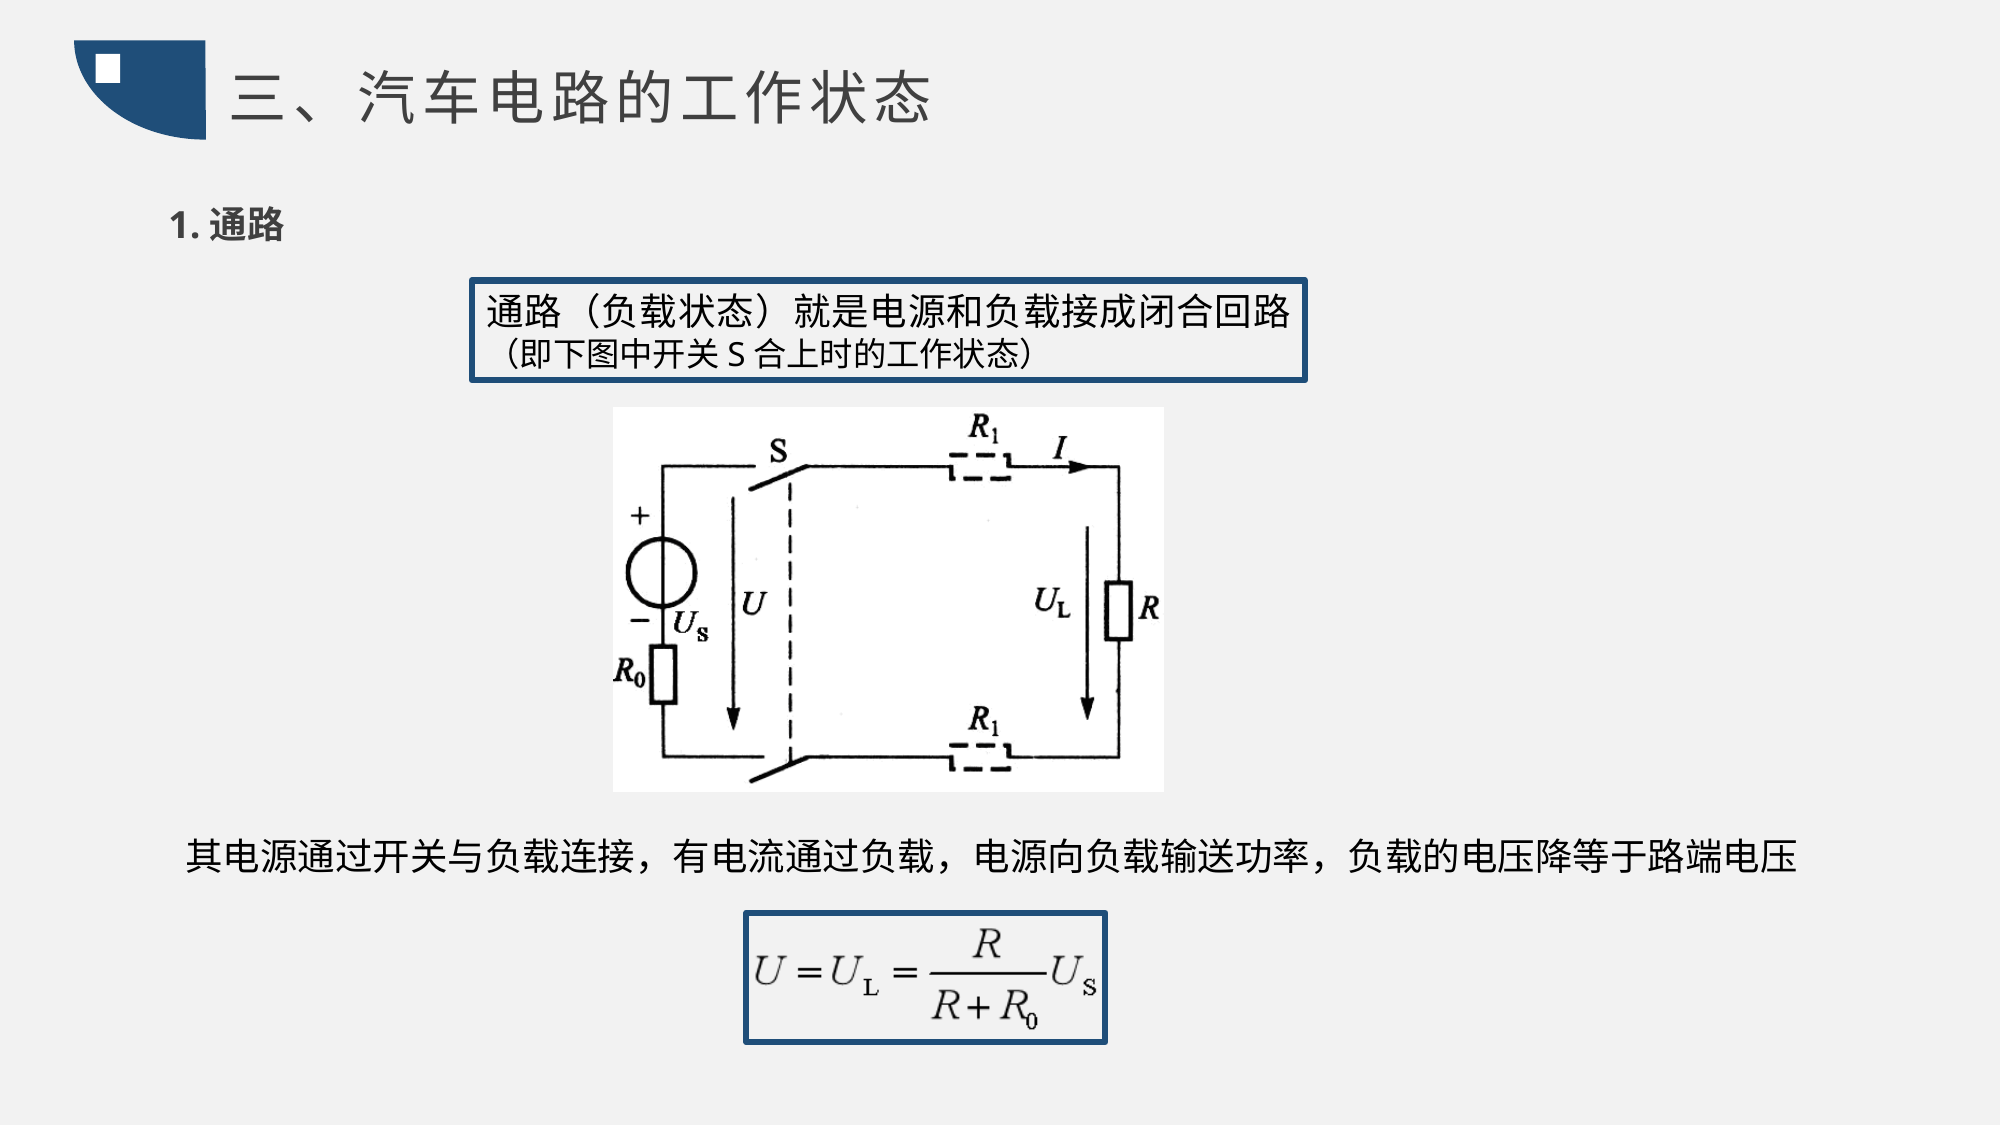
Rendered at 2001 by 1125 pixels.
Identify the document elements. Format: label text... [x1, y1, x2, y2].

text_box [74, 0, 1070, 140]
text_box 1.通路 [153, 171, 1921, 254]
text_box 其电源通过开关与负载连接，有电流通过负载，电源向负载输送功率，负载的电压降等于路端电压 [120, 820, 1842, 886]
picture [613, 407, 1164, 792]
text_box 通路（负载状态）就是电源和负载接成闭合回路（即下图中开关S合上时的工作状态） [471, 280, 1306, 381]
picture [749, 915, 1103, 1039]
